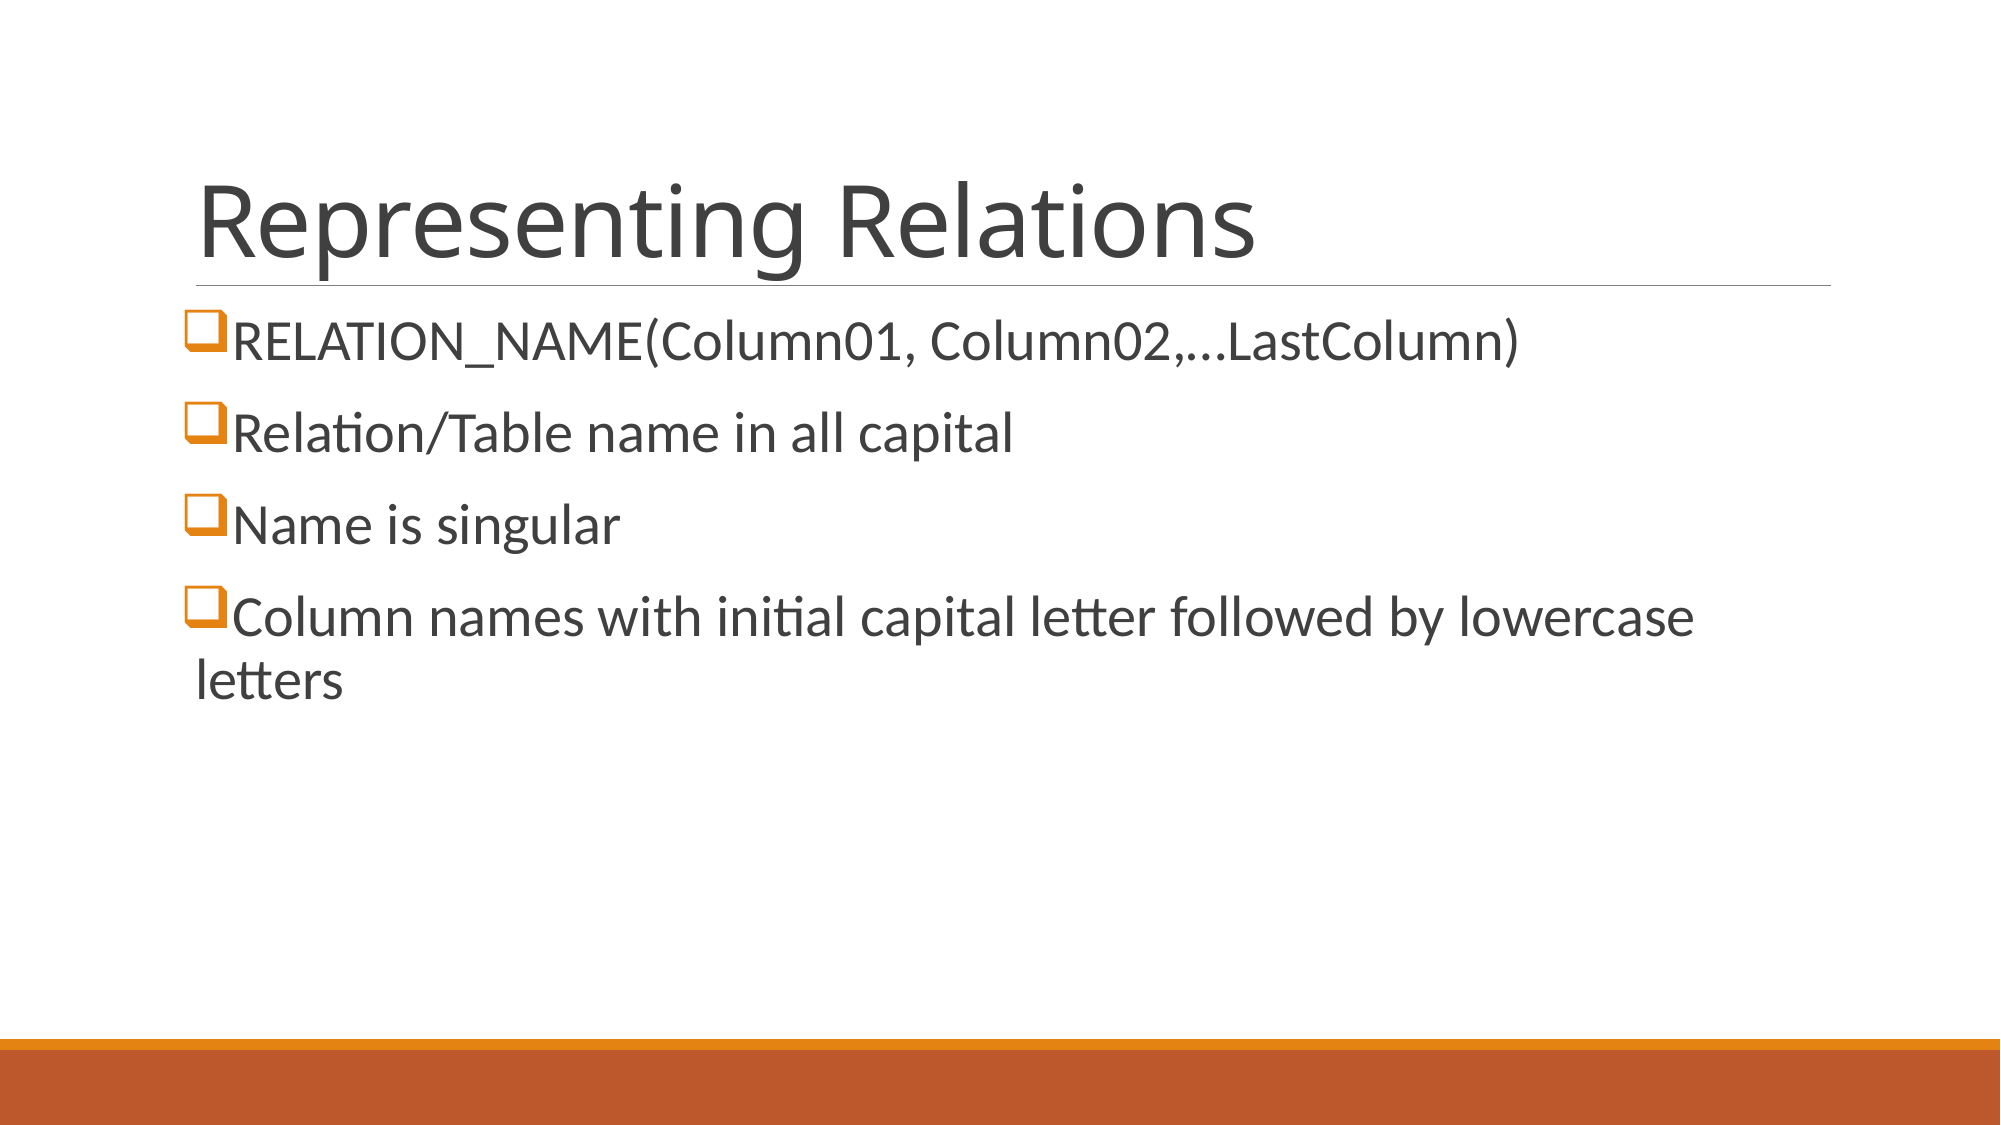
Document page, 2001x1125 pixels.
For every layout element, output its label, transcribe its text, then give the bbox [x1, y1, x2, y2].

list RELATION_NAME(Column01, Column02,…LastColumn) Relation/Table name in all capital Name is singular Column names with initial capital letter followed by lowercase letters [180, 302, 1830, 963]
title Representing Relations [180, 47, 1830, 285]
